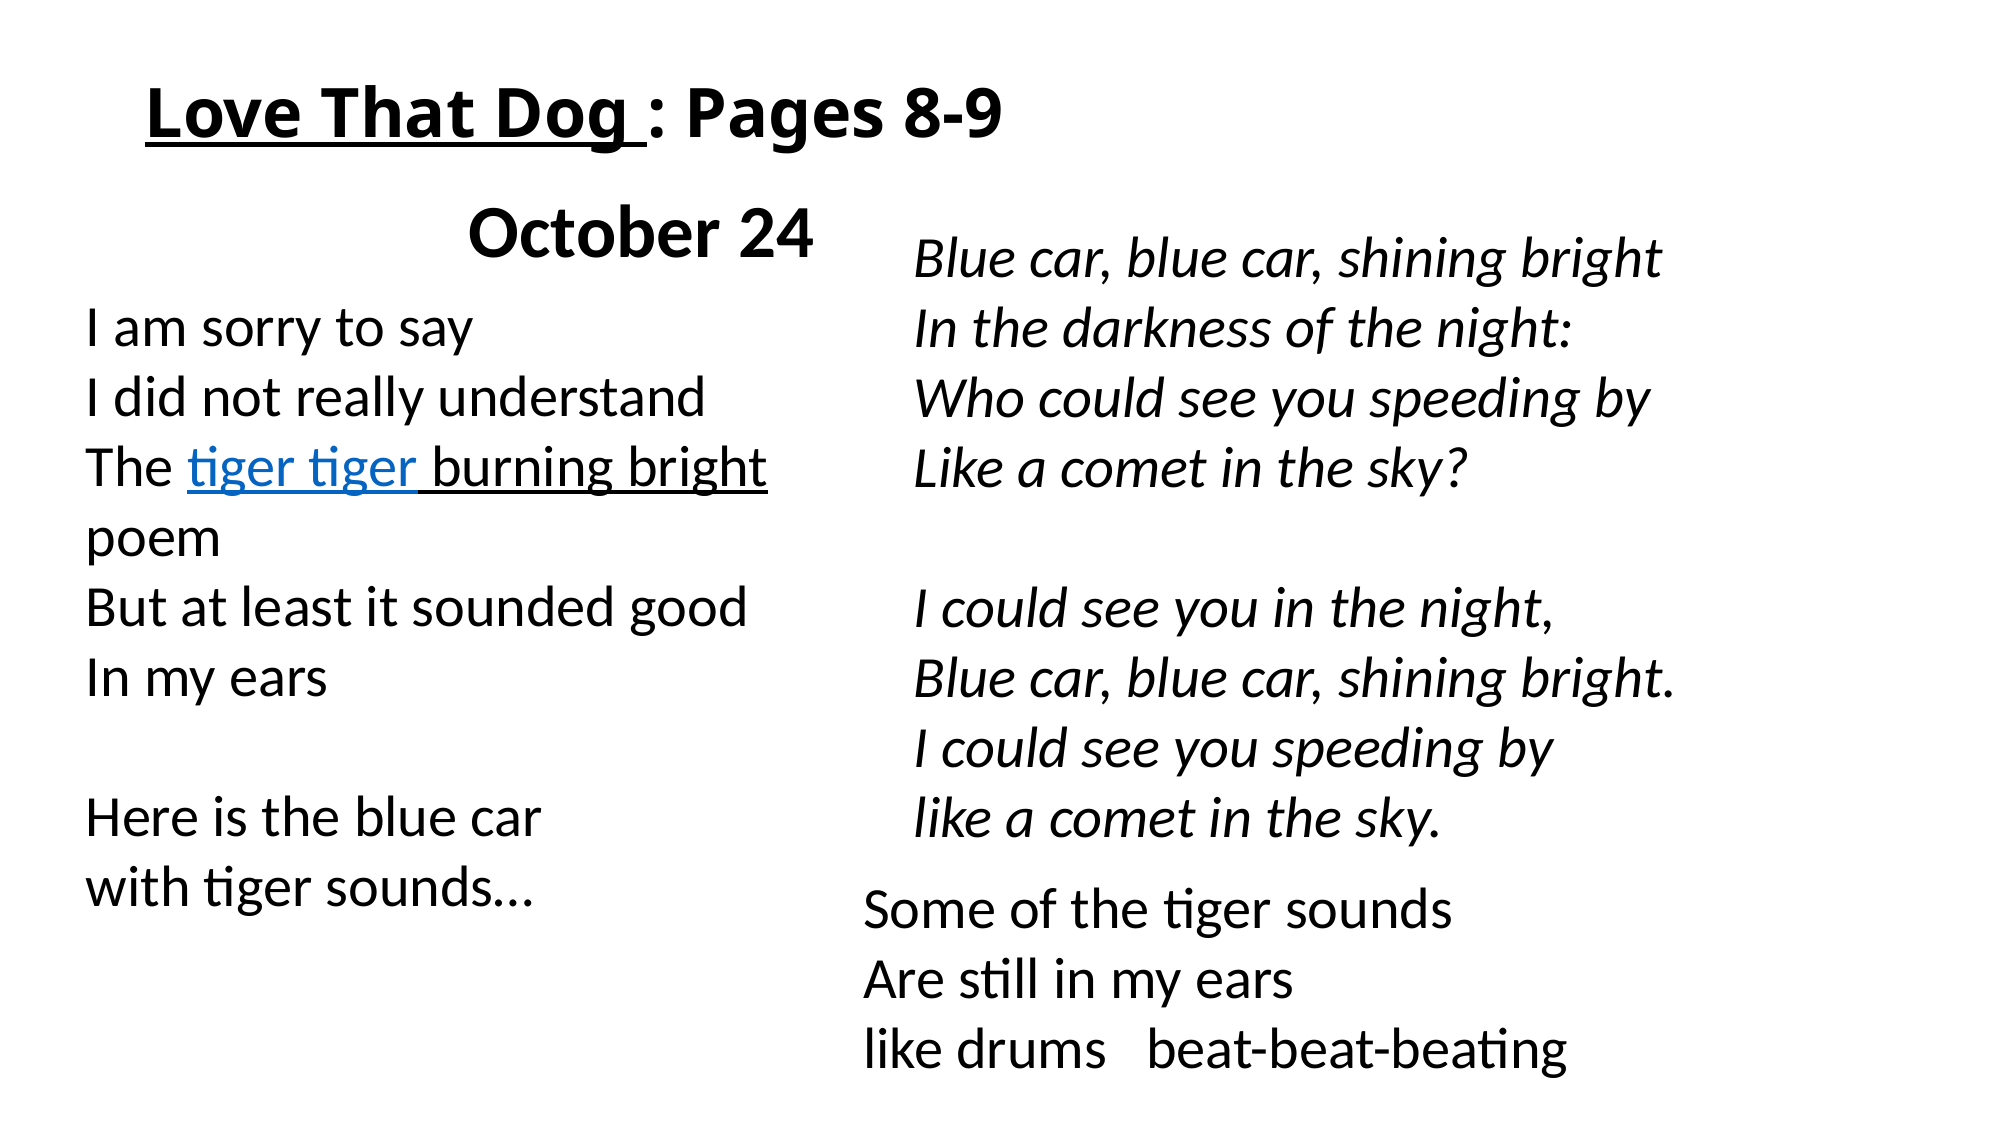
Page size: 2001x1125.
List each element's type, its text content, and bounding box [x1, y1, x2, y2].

text_box Blue car, blue car, shining bright In the darkness of the night: Who could see you speeding by Like a comet in the sky? I could see you in the night, Blue car, blue car, shining bright. I could see you speeding by like a comet in the sky. [899, 211, 1780, 857]
title Love That Dog : Pages 8-9 [129, 0, 1855, 214]
text_box October 24 [454, 174, 1015, 280]
text_box Some of the tiger sounds Are still in my ears like drums beat-beat-beating [848, 863, 1866, 1088]
text_box I am sorry to say I did not really understand The tiger tiger burning bright poem But at least it sounded good In my ears Here is the blue car with tiger sounds… [70, 281, 838, 926]
